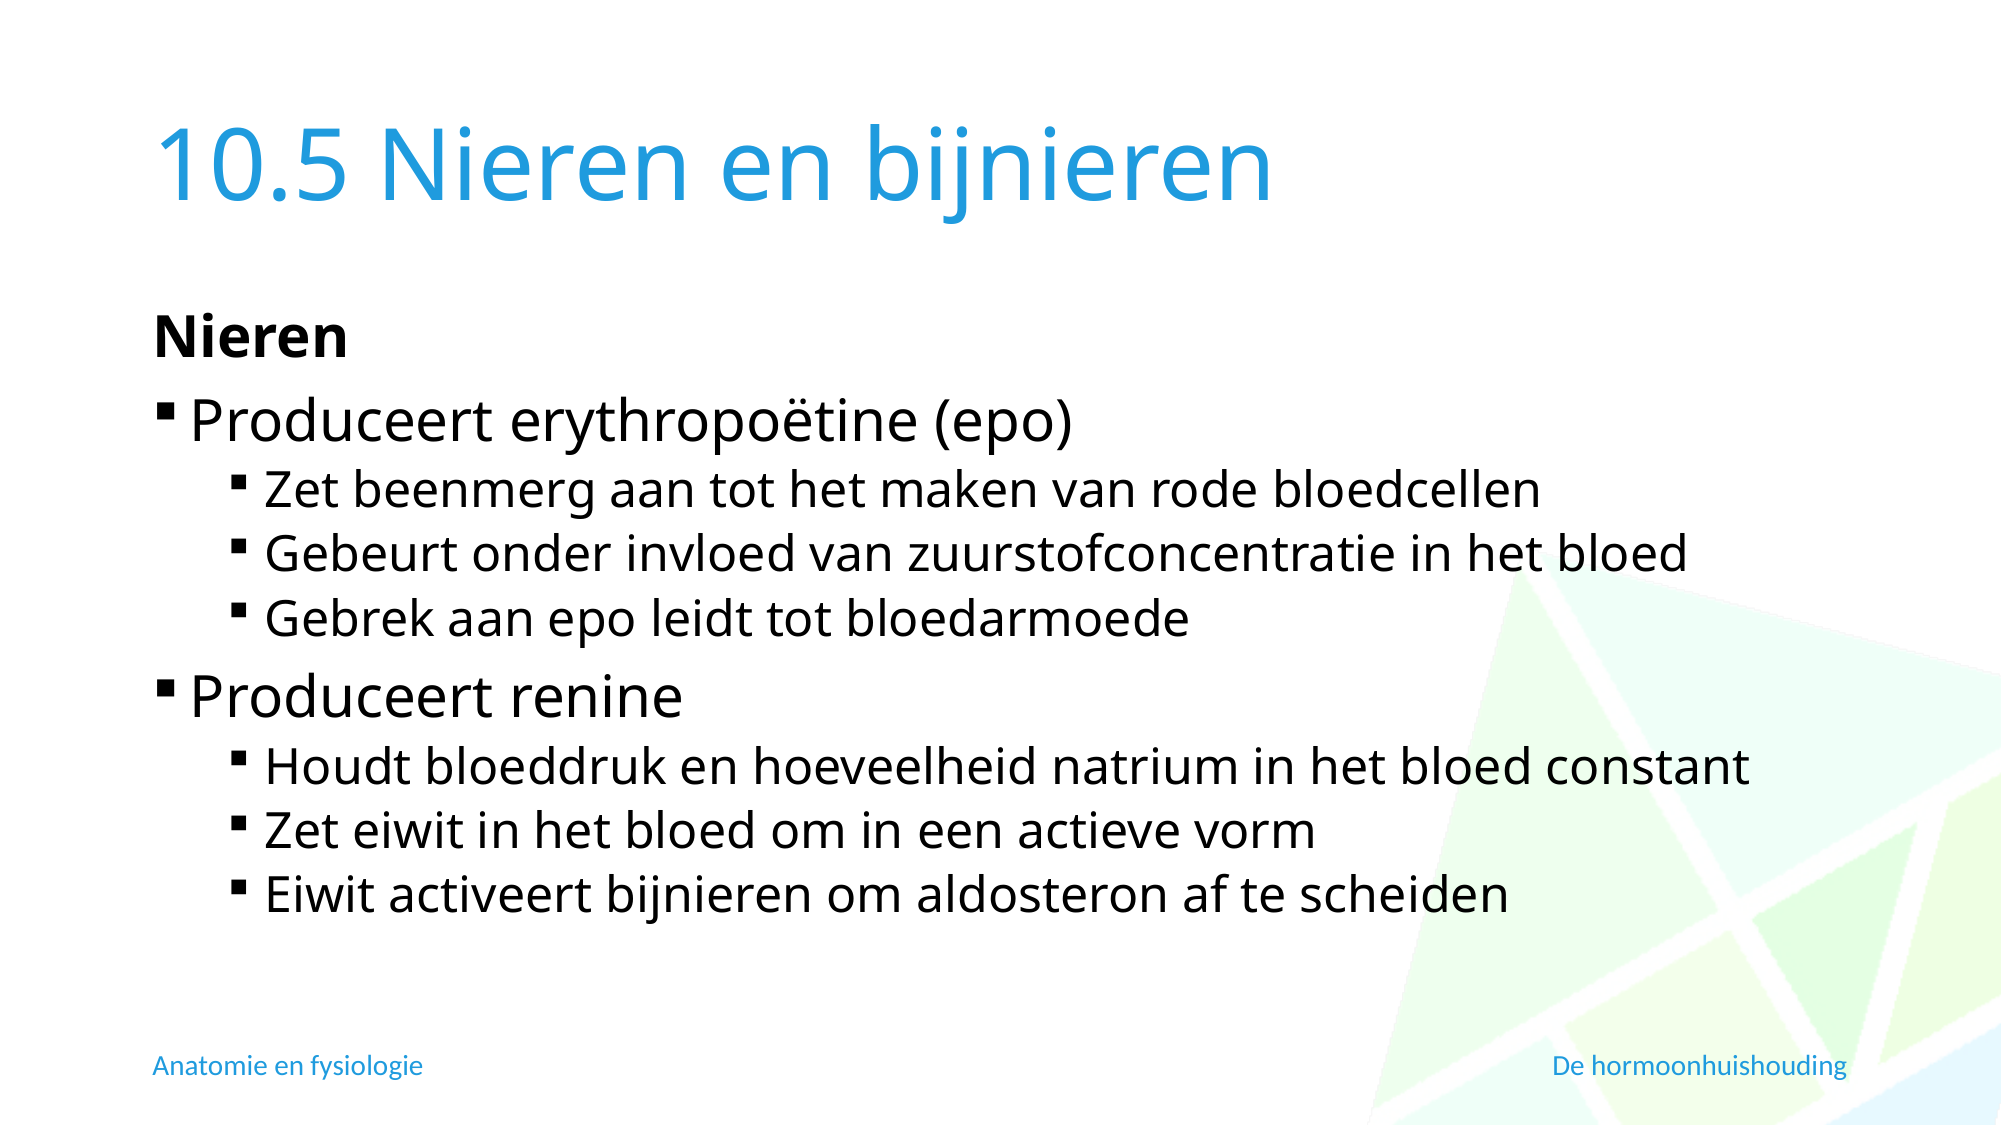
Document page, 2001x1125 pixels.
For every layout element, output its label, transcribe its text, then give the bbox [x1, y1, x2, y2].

list De hormoonhuishouding [1412, 1042, 1863, 1103]
list Anatomie en fysiologie [137, 1042, 588, 1103]
title 10.5 Nieren en bijnieren [137, 59, 1863, 278]
list Nieren Produceert erythropoëtine (epo) Zet beenmerg aan tot het maken van rode bloedcellen Gebeurt onder invloed van zuurstofconcentratie in het bloed Gebrek aan epo leidt tot bloedarmoede Produceert renine Houdt bloeddruk en hoeveelheid natrium in het bloed constant Zet eiwit in het bloed om in een actieve vorm Eiwit activeert bijnieren om aldosteron af te scheiden [137, 299, 1863, 1014]
